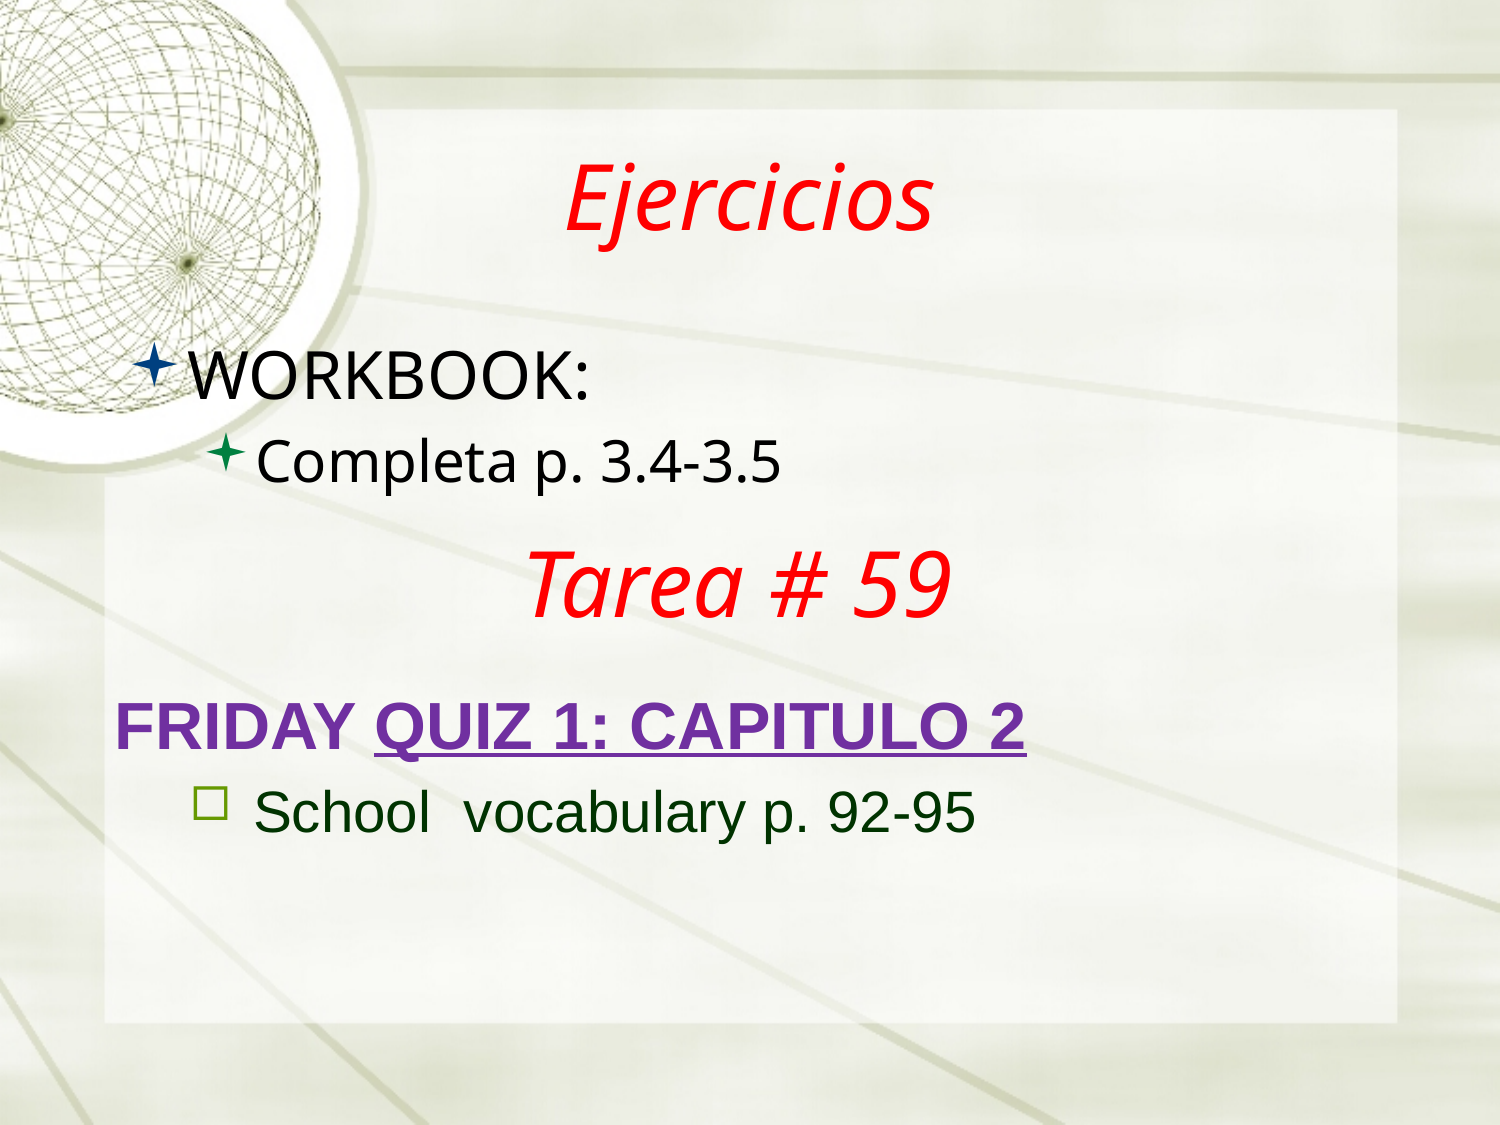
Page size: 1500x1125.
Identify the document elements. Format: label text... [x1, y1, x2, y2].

text_box FRIDAY QUIZ 1: CAPITULO 2 School vocabulary p. 92-95 [99, 674, 1375, 988]
list WORKBOOK: Completa p. 3.4-3.5 [112, 324, 1388, 638]
picture [0, 0, 1500, 1125]
title Ejercicios [112, 99, 1388, 288]
text_box Tarea # 59 [99, 487, 1375, 674]
